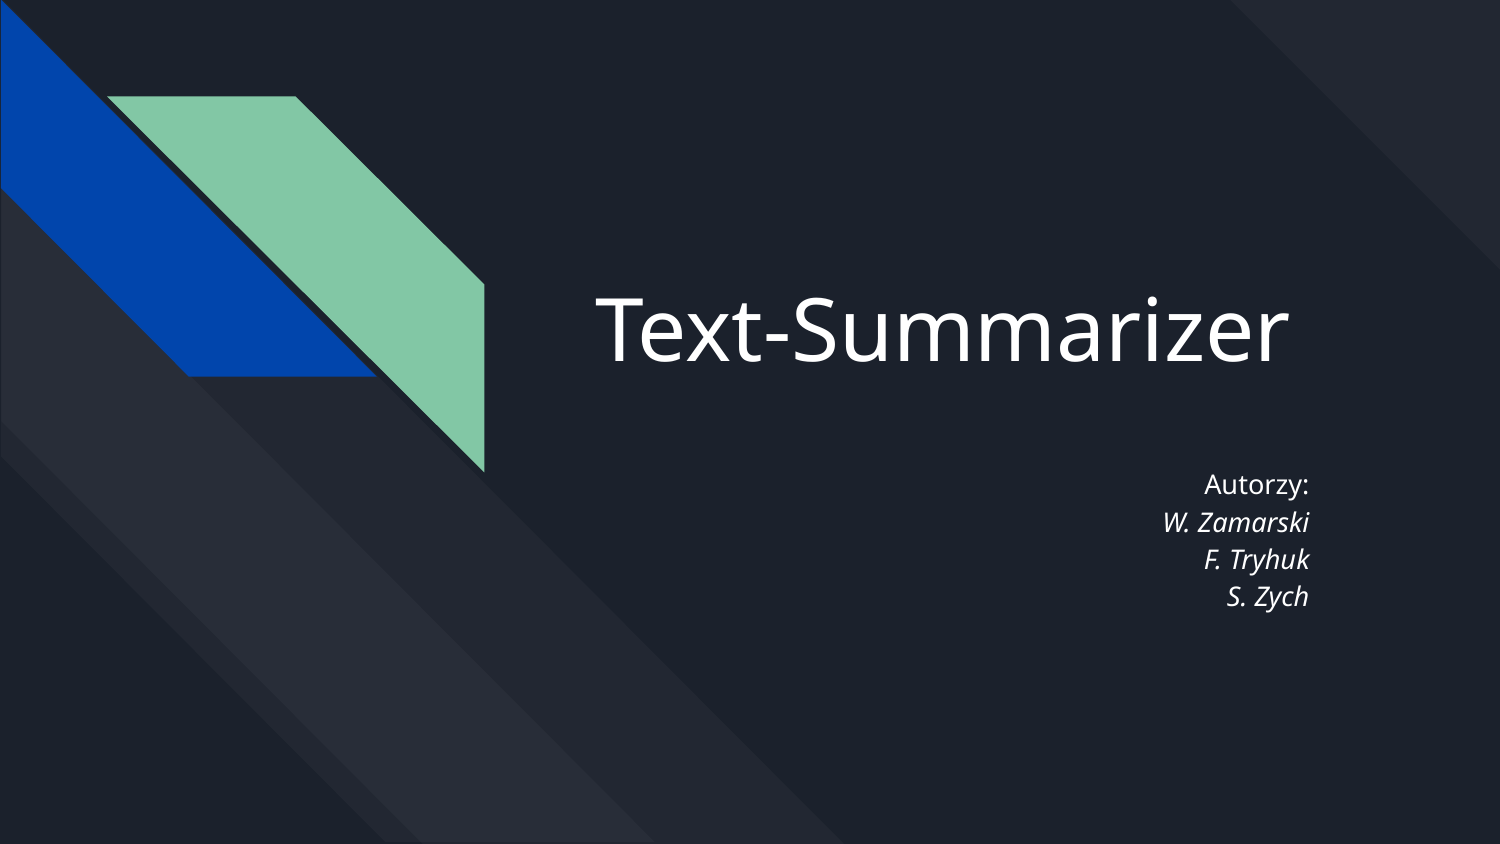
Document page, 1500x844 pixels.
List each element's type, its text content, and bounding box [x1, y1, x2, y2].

title Text-Summarizer [580, 258, 1404, 518]
subtitle Autorzy: W. Zamarski F. Tryhuk S. Zych [580, 447, 1325, 578]
